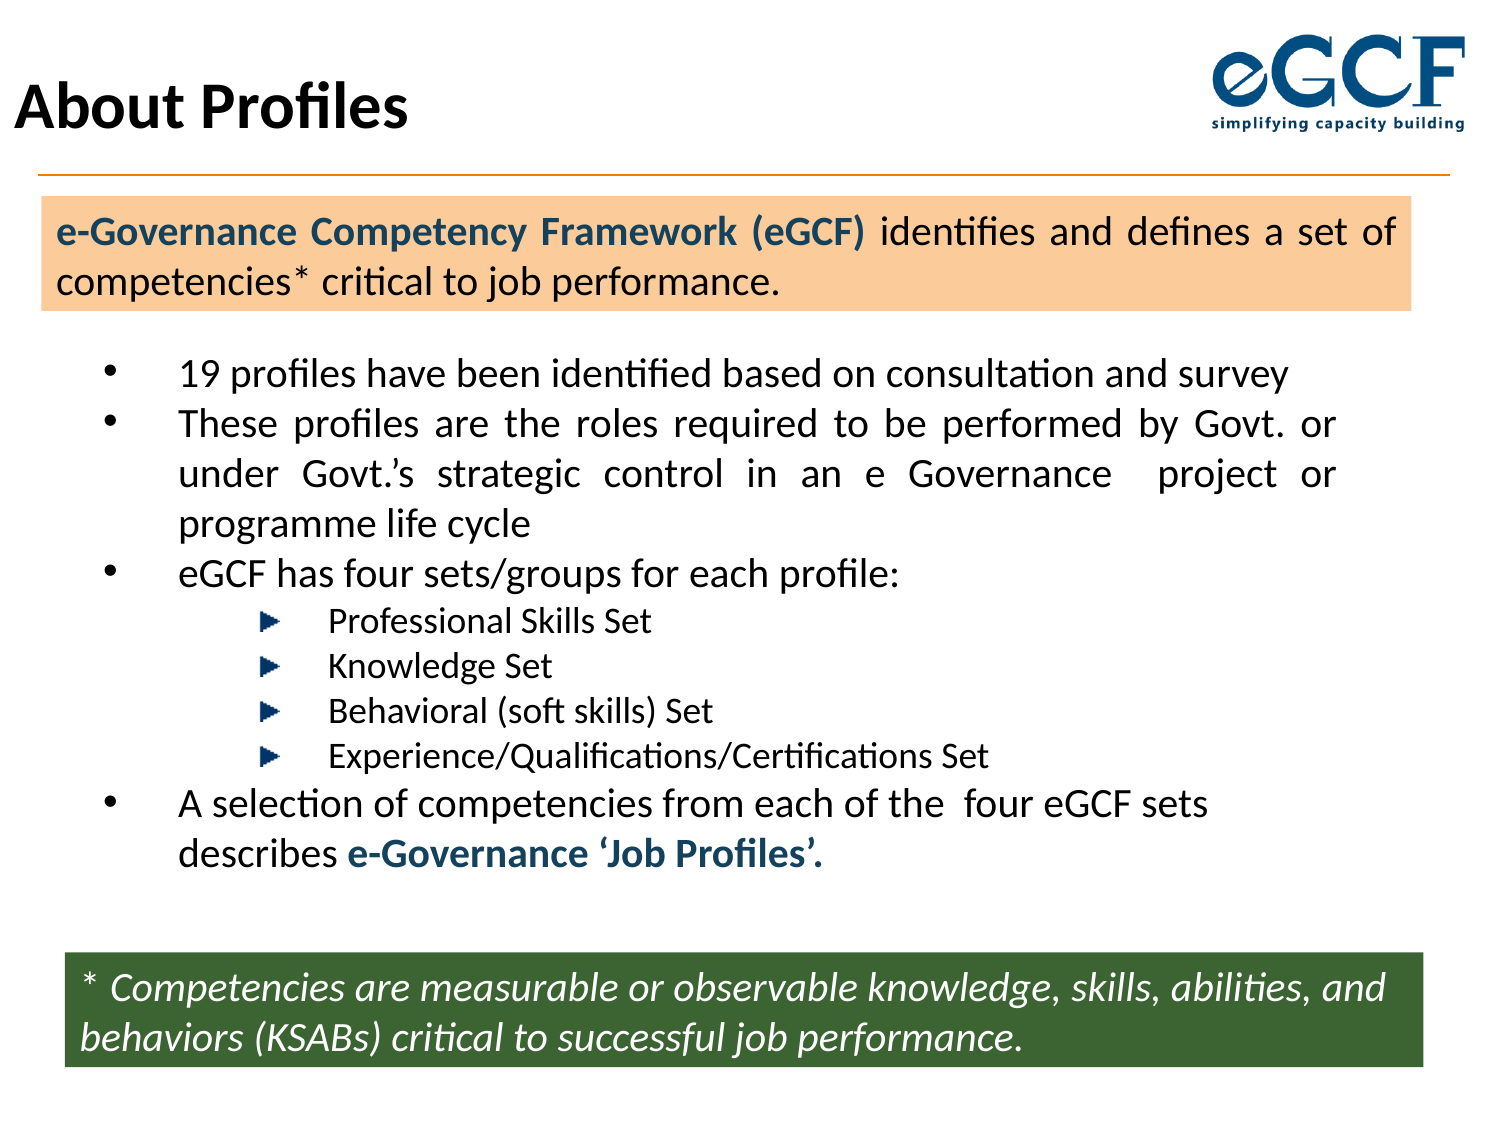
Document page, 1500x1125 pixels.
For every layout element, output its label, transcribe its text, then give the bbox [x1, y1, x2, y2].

text_box About Profiles [0, 54, 1189, 150]
text_box 19 profiles have been identified based on consultation and survey These profiles are the roles required to be performed by Govt. or under Govt.’s strategic control in an e Governance project or programme life cycle eGCF has four sets/groups for each profile: Professional Skills Set Knowledge Set Behavioral (soft skills) Set Experience/Qualifications/Certifications Set A selection of competencies from each of the four eGCF sets describes e-Governance ‘Job Profiles’. [88, 338, 1353, 883]
picture [253, 739, 280, 767]
picture [253, 694, 280, 722]
text_box e-Governance Competency Framework (eGCF) identifies and defines a set of competencies* critical to job performance. [41, 196, 1412, 311]
text_box * Competencies are measurable or observable knowledge, skills, abilities, and behaviors (KSABs) critical to successful job performance. [64, 952, 1424, 1068]
picture [253, 649, 280, 677]
picture [1194, 0, 1479, 151]
picture [253, 604, 280, 632]
